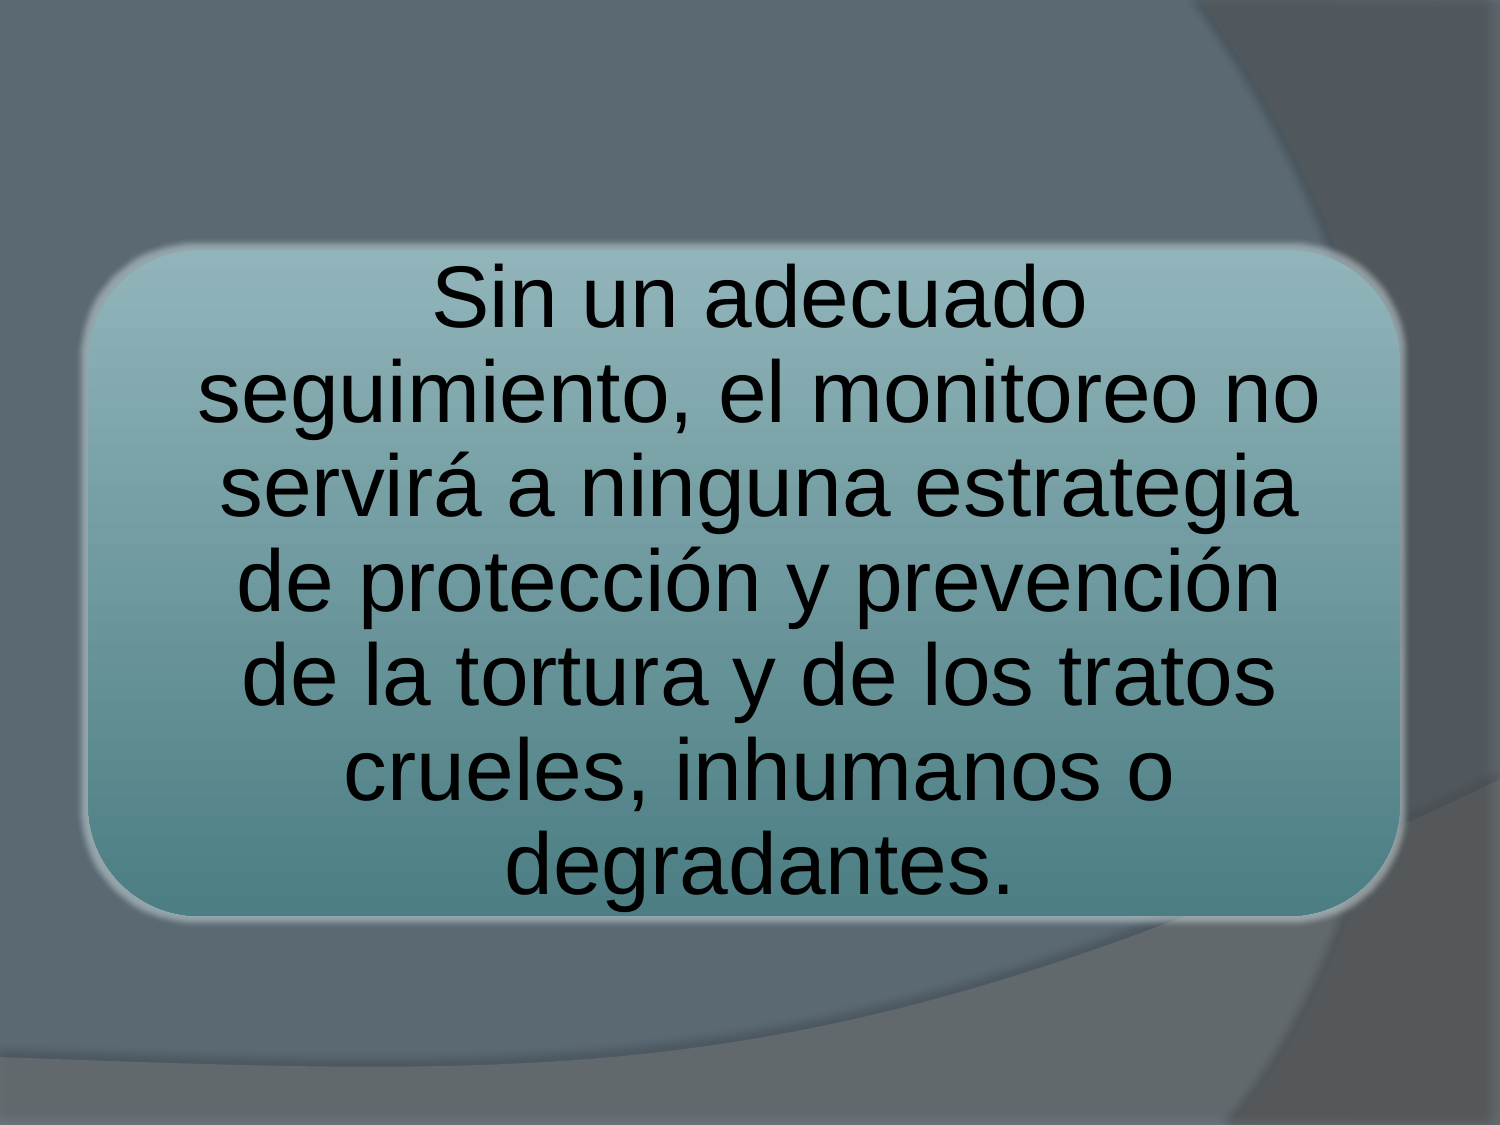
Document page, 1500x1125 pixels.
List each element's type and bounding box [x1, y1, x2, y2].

list [88, 243, 1400, 987]
